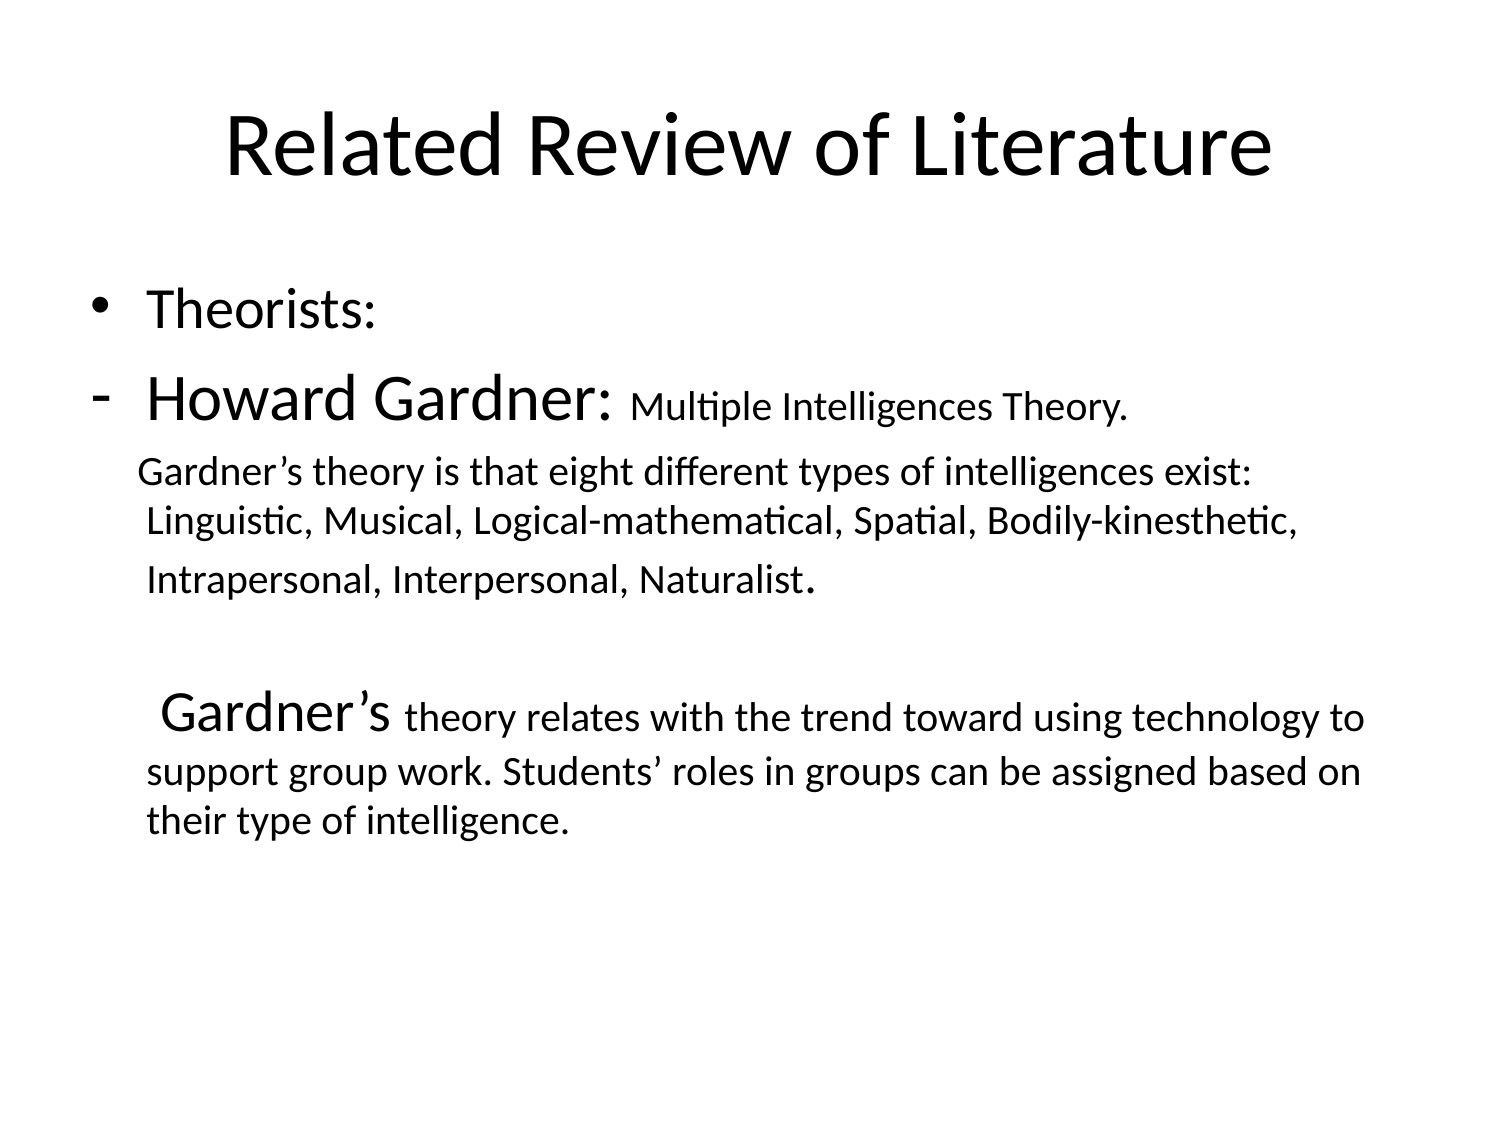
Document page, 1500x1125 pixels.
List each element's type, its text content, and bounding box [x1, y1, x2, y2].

title Related Review of Literature [75, 45, 1425, 233]
list Theorists: Howard Gardner: Multiple Intelligences Theory. Gardner’s theory is that eight different types of intelligences exist: Linguistic, Musical, Logical-mathematical, Spatial, Bodily-kinesthetic, Intrapersonal, Interpersonal, Naturalist. Gardner’s theory relates with the trend toward using technology to support group work. Students’ roles in groups can be assigned based on their type of intelligence. [75, 262, 1425, 1005]
